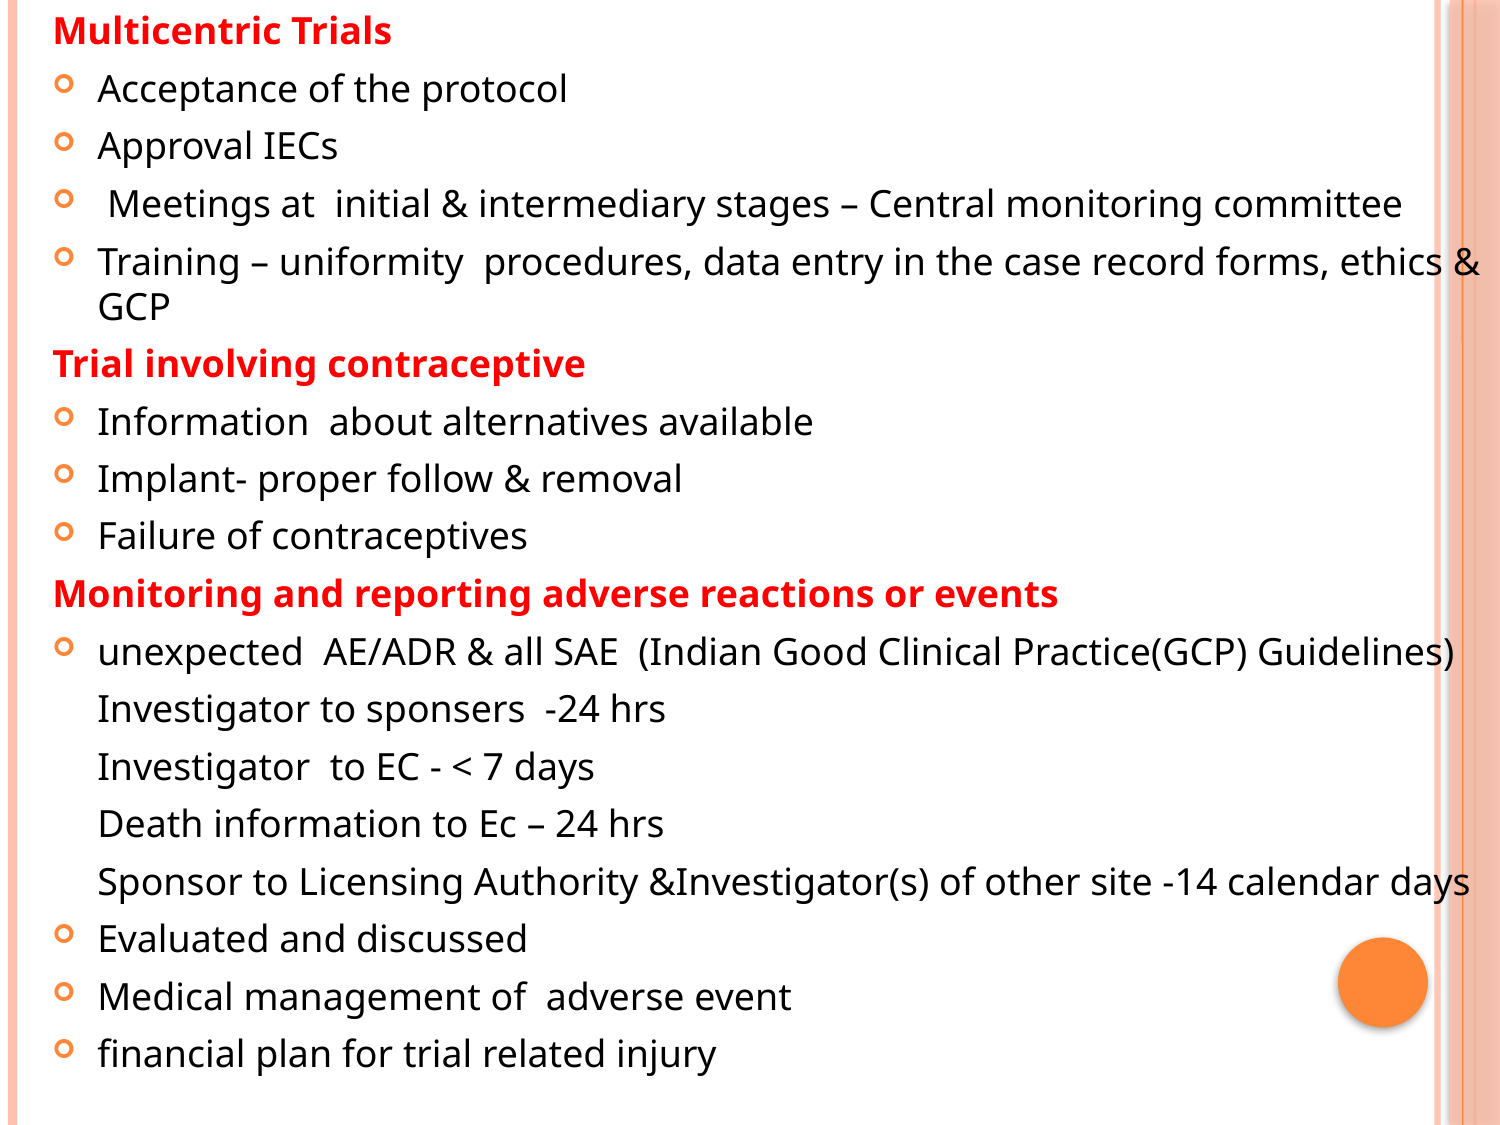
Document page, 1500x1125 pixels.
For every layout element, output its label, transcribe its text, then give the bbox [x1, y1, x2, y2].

list Multicentric Trials Acceptance of the protocol Approval IECs Meetings at initial & intermediary stages – Central monitoring committee Training – uniformity procedures, data entry in the case record forms, ethics & GCP Trial involving contraceptive Information about alternatives available Implant- proper follow & removal Failure of contraceptives Monitoring and reporting adverse reactions or events unexpected AE/ADR & all SAE (Indian Good Clinical Practice(GCP) Guidelines) Investigator to sponsers -24 hrs Investigator to EC - < 7 days Death information to Ec – 24 hrs Sponsor to Licensing Authority &Investigator(s) of other site -14 calendar days Evaluated and discussed Medical management of adverse event financial plan for trial related injury [37, 0, 1500, 1062]
